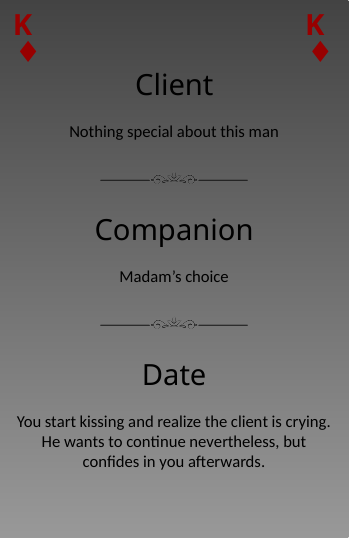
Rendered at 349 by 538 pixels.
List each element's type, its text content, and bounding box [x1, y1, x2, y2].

picture [100, 285, 248, 360]
text_box Client Nothing special about this man Companion Madam’s choice Date You start kissing and realize the client is crying. He wants to continue nevertheless, but confides in you afterwards. [0, 0, 349, 538]
picture [100, 140, 248, 215]
